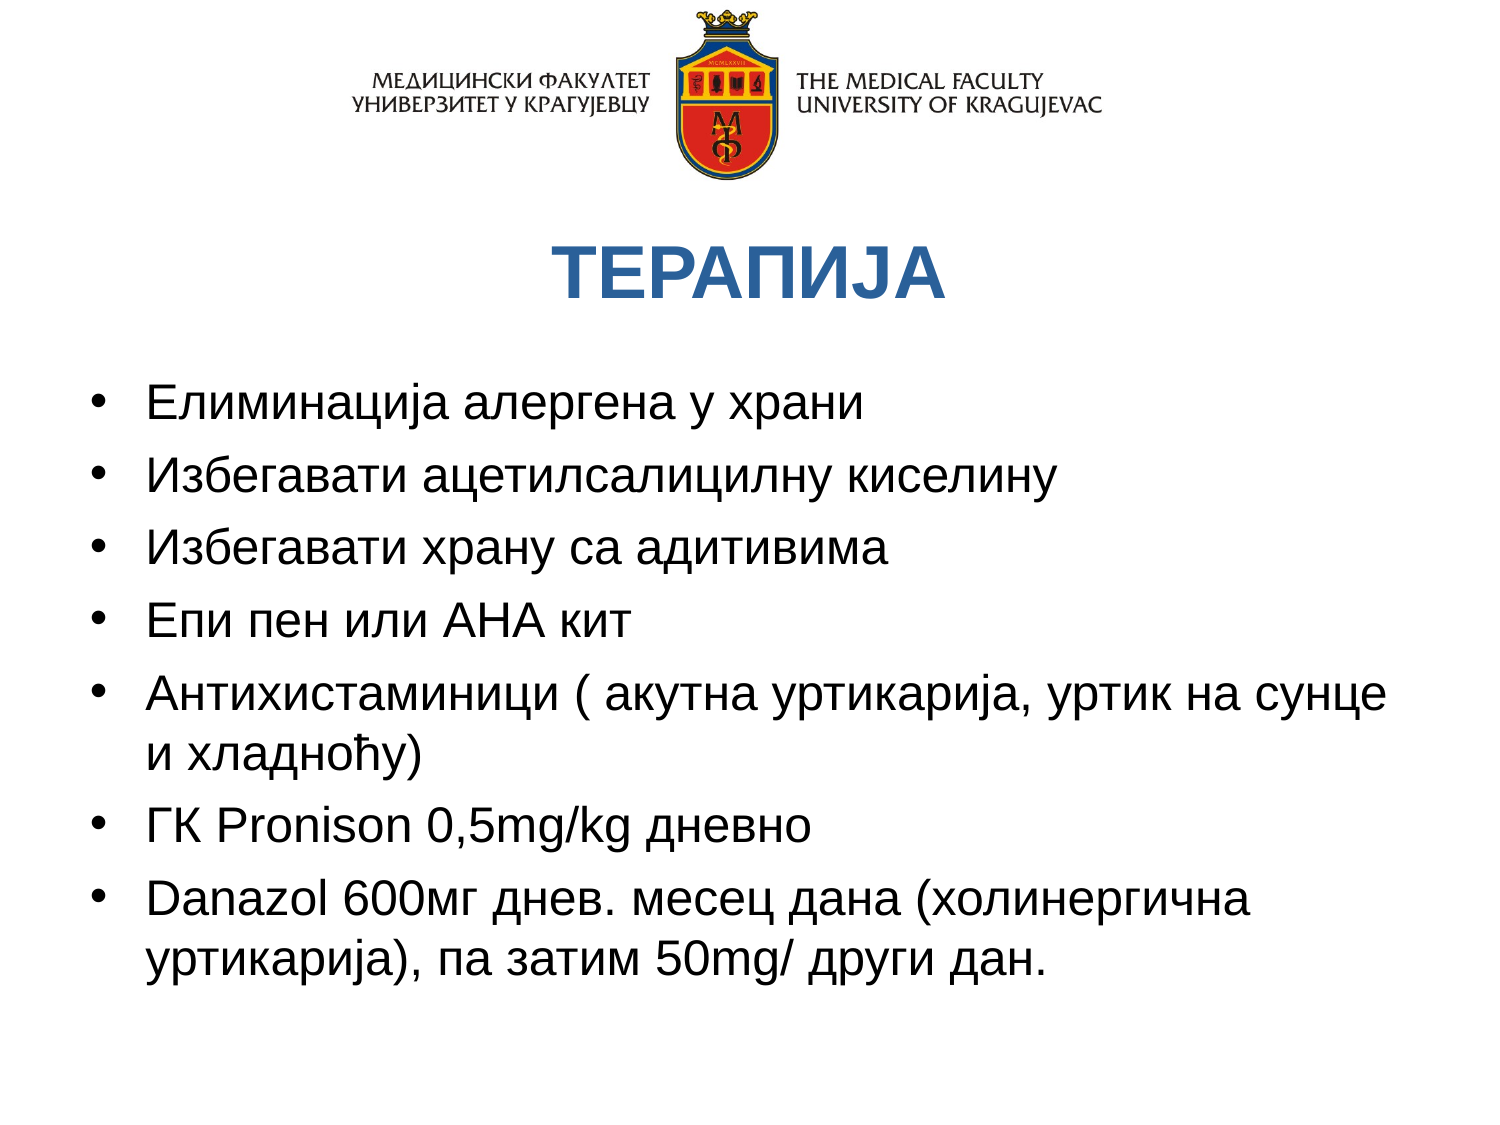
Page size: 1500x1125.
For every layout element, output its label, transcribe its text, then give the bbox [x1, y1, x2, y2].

text_box ТЕРАПИЈА [74, 187, 1425, 350]
text_box Елиминација алергена у храни Избегавати ацетилсалицилну киселину Избегавати храну са адитивима Епи пен или АНА кит Антихистаминици ( акутна уртикарија, уртик на сунце и хладноћу) ГК Pronison 0,5mg/kg дневно Danazol 600мг днев. месец дана (холинергична уртикарија), па затим 50mg/ други дан. [74, 362, 1425, 1000]
picture [328, 0, 1125, 187]
